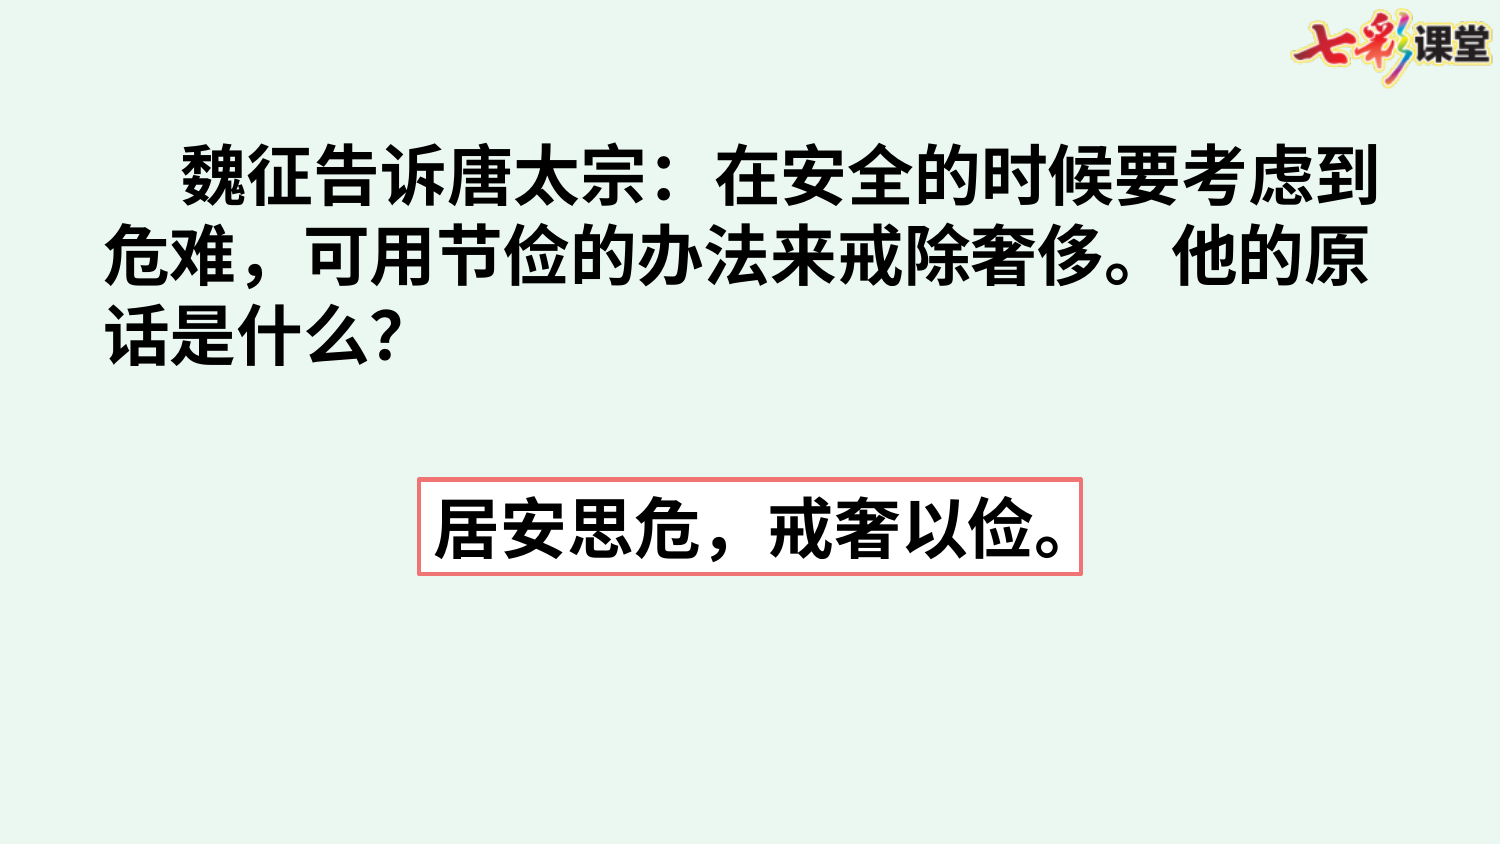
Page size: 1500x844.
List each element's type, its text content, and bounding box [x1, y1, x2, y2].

picture [1289, 8, 1495, 89]
text_box 魏征告诉唐太宗：在安全的时候要考虑到危难，可用节俭的办法来戒除奢侈。他的原话是什么？ [88, 126, 1412, 382]
text_box 居安思危，戒奢以俭。 [417, 477, 1083, 576]
